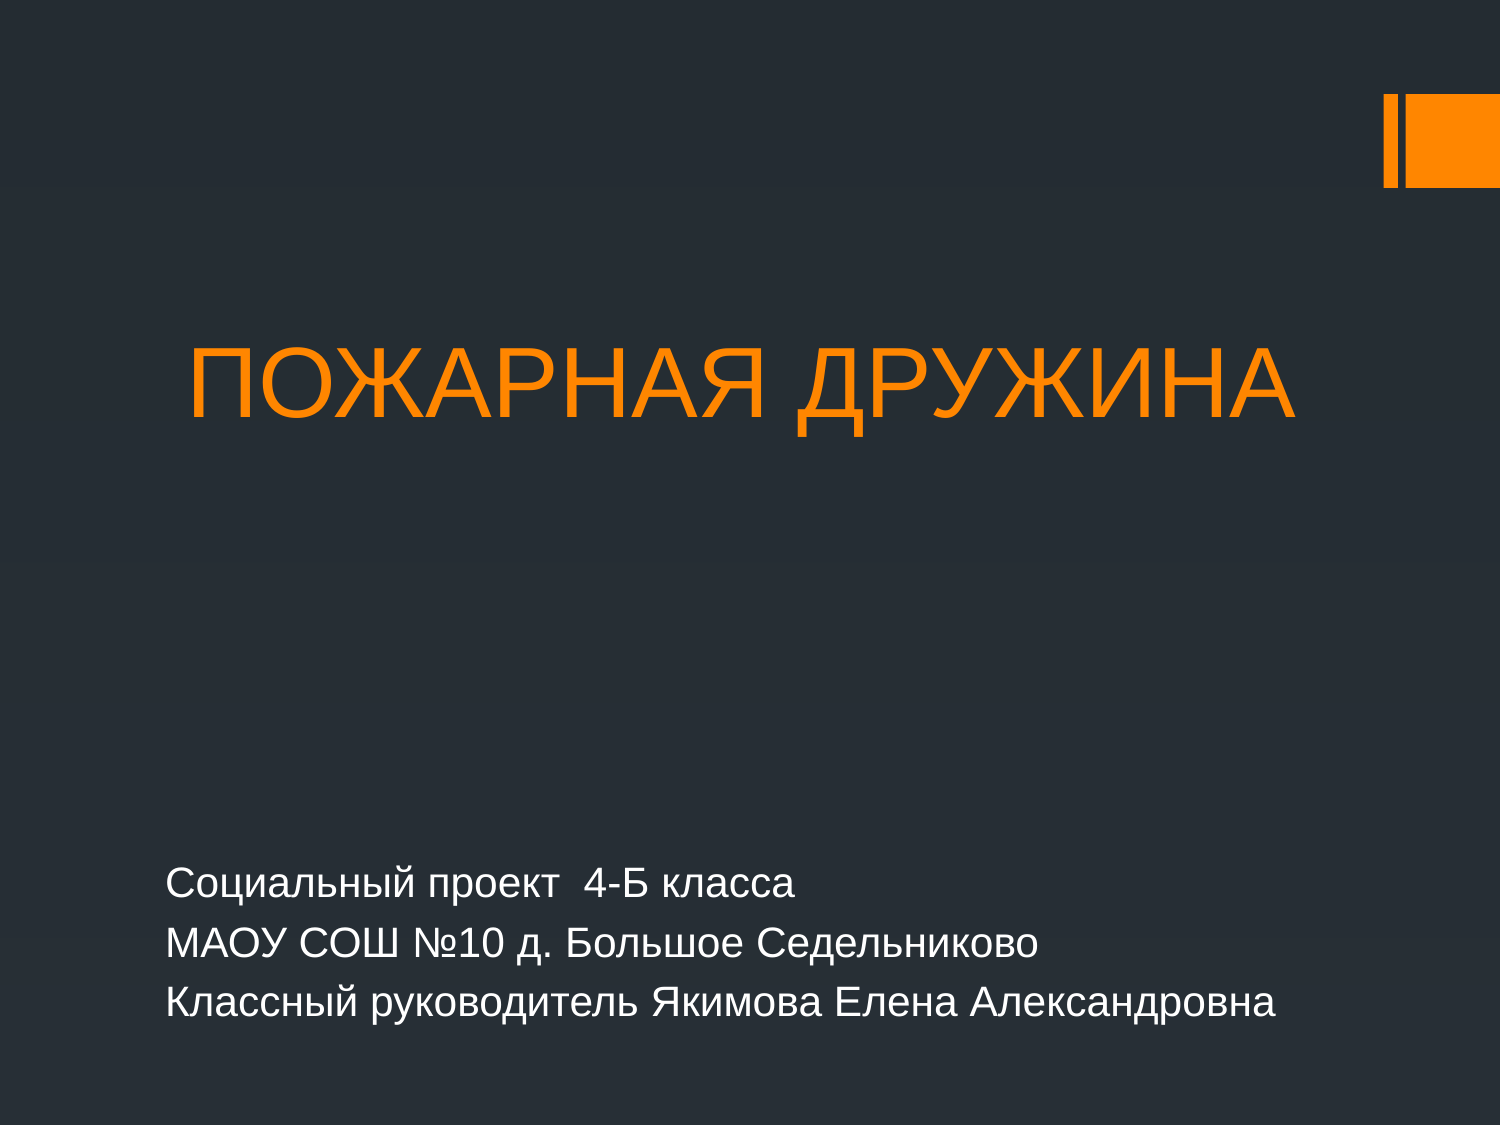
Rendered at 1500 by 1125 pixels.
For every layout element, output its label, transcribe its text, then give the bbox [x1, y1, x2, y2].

subtitle Социальный проект 4-Б класса МАОУ СОШ №10 д. Большое Седельниково Классный руководитель Якимова Елена Александровна [150, 847, 1350, 1036]
title ПОЖАРНАЯ ДРУЖИНА [171, 19, 1372, 445]
